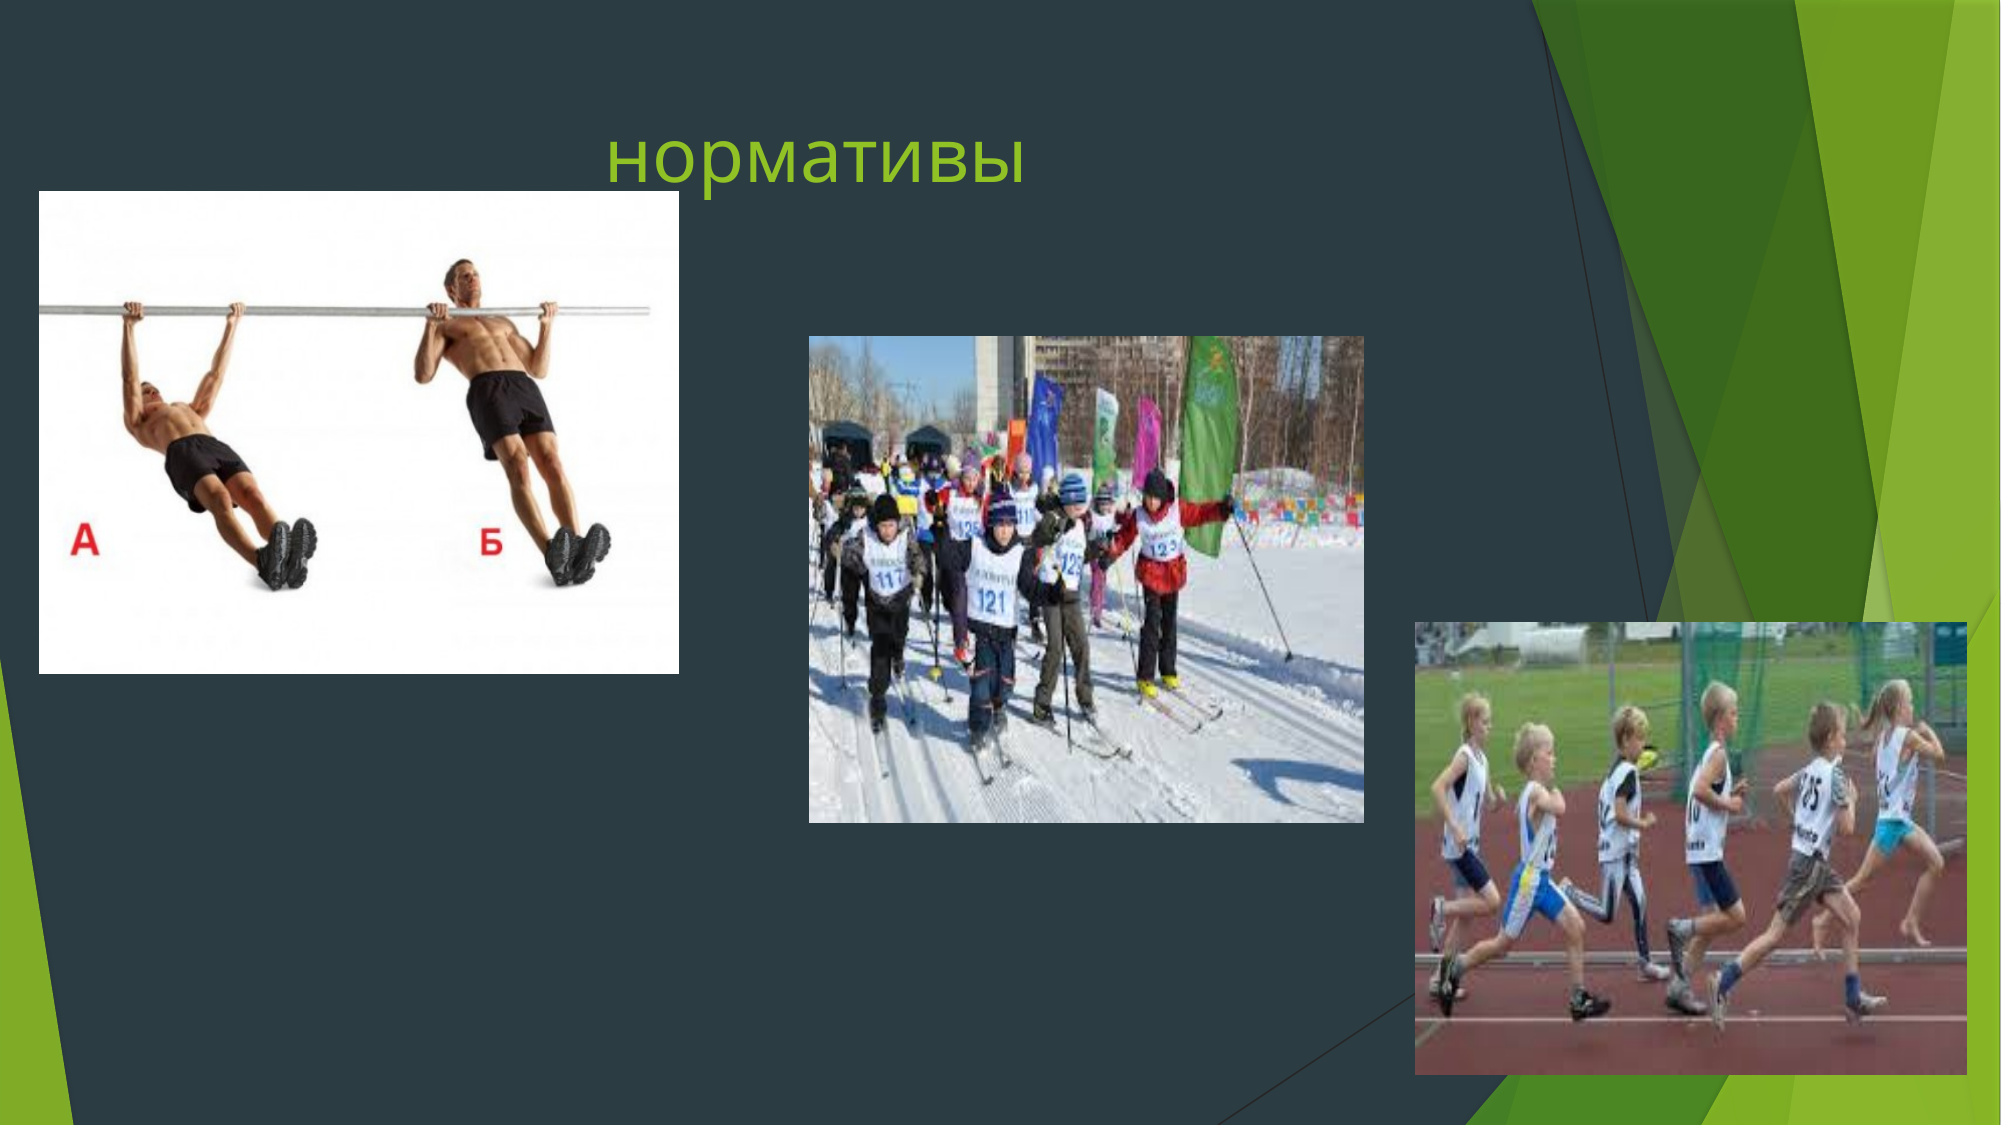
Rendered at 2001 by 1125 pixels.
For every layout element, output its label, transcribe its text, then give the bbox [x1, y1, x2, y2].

picture [1414, 622, 1967, 1076]
title нормативы [111, 99, 1522, 216]
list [809, 336, 1365, 824]
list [38, 190, 680, 675]
